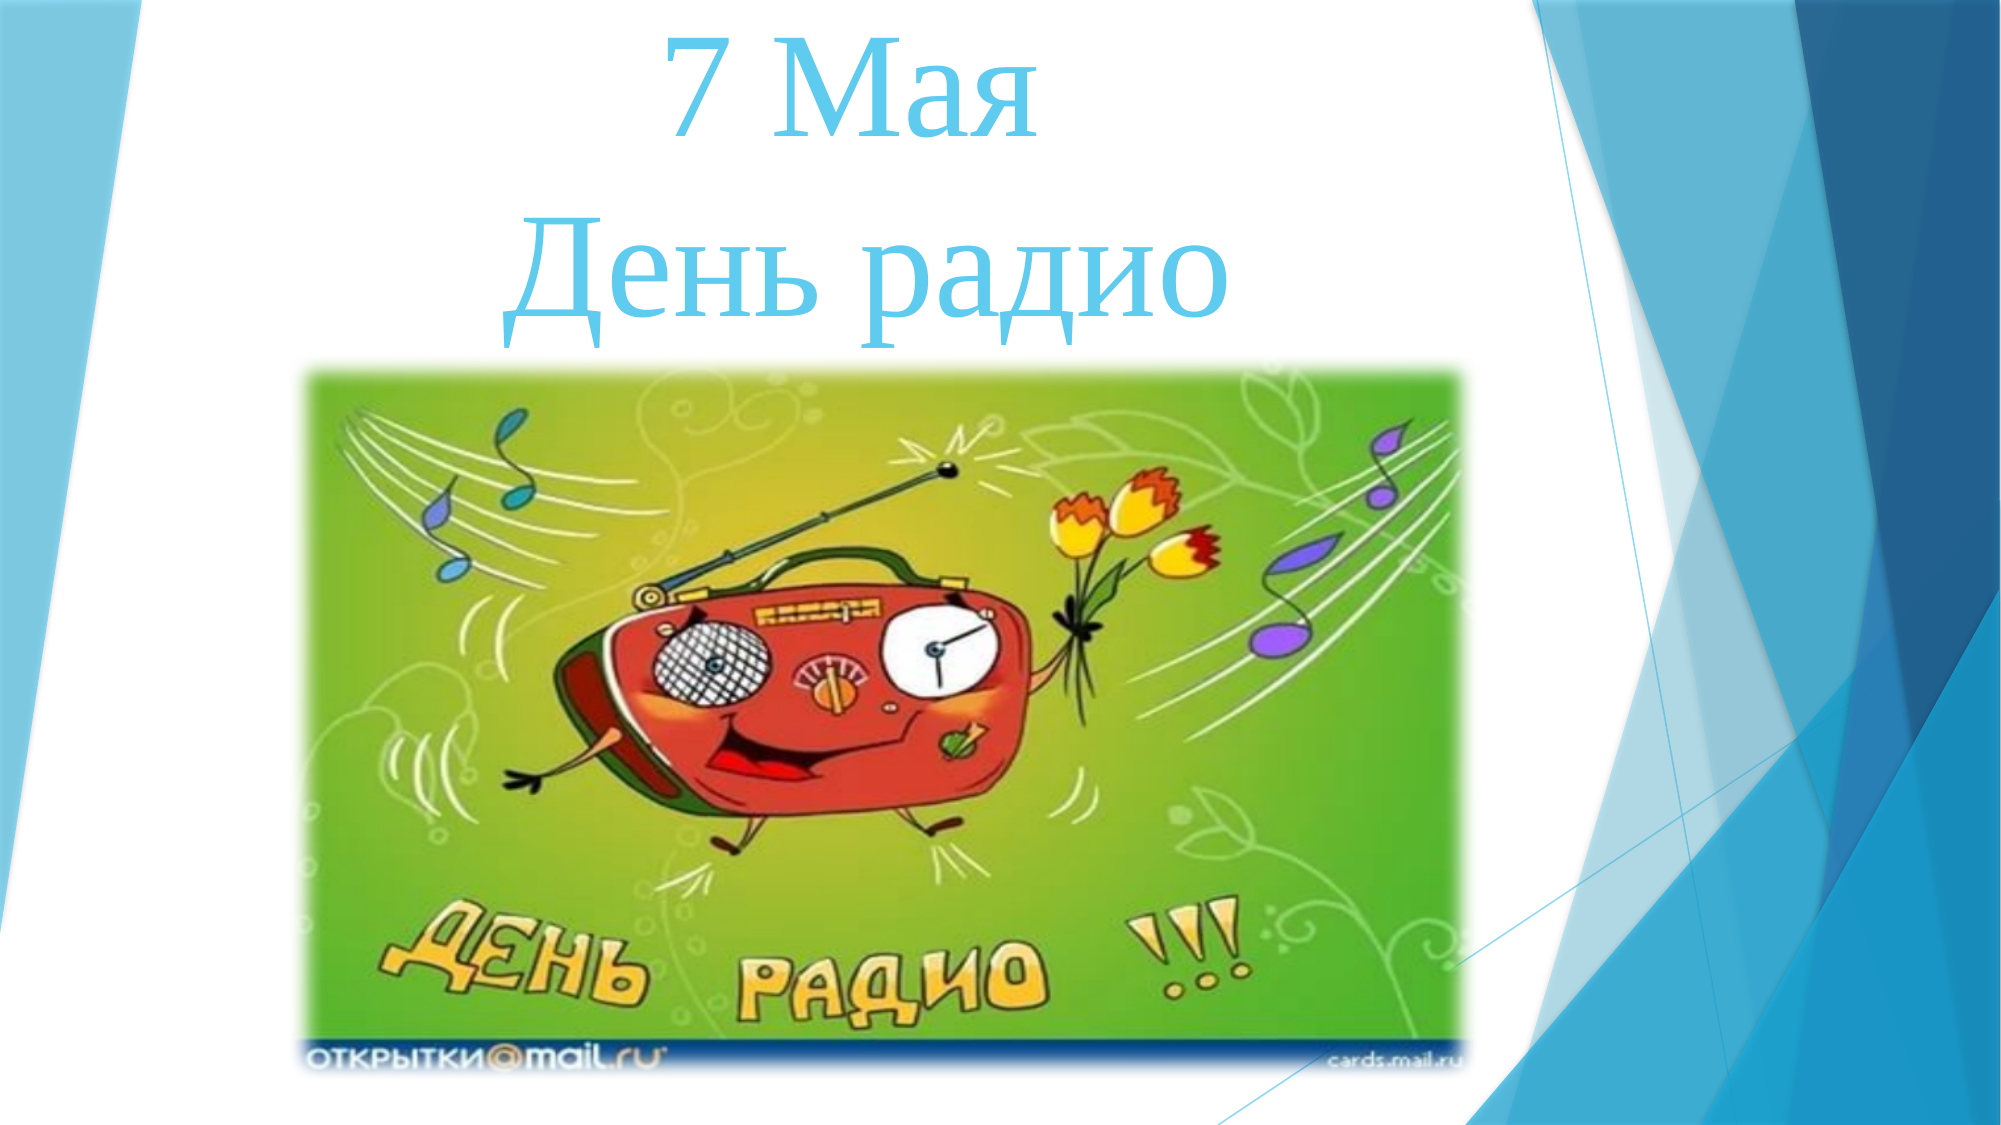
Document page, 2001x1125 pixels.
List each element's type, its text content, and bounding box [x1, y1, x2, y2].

title 7 Мая День радио [325, 0, 1410, 353]
picture [289, 353, 1480, 1082]
